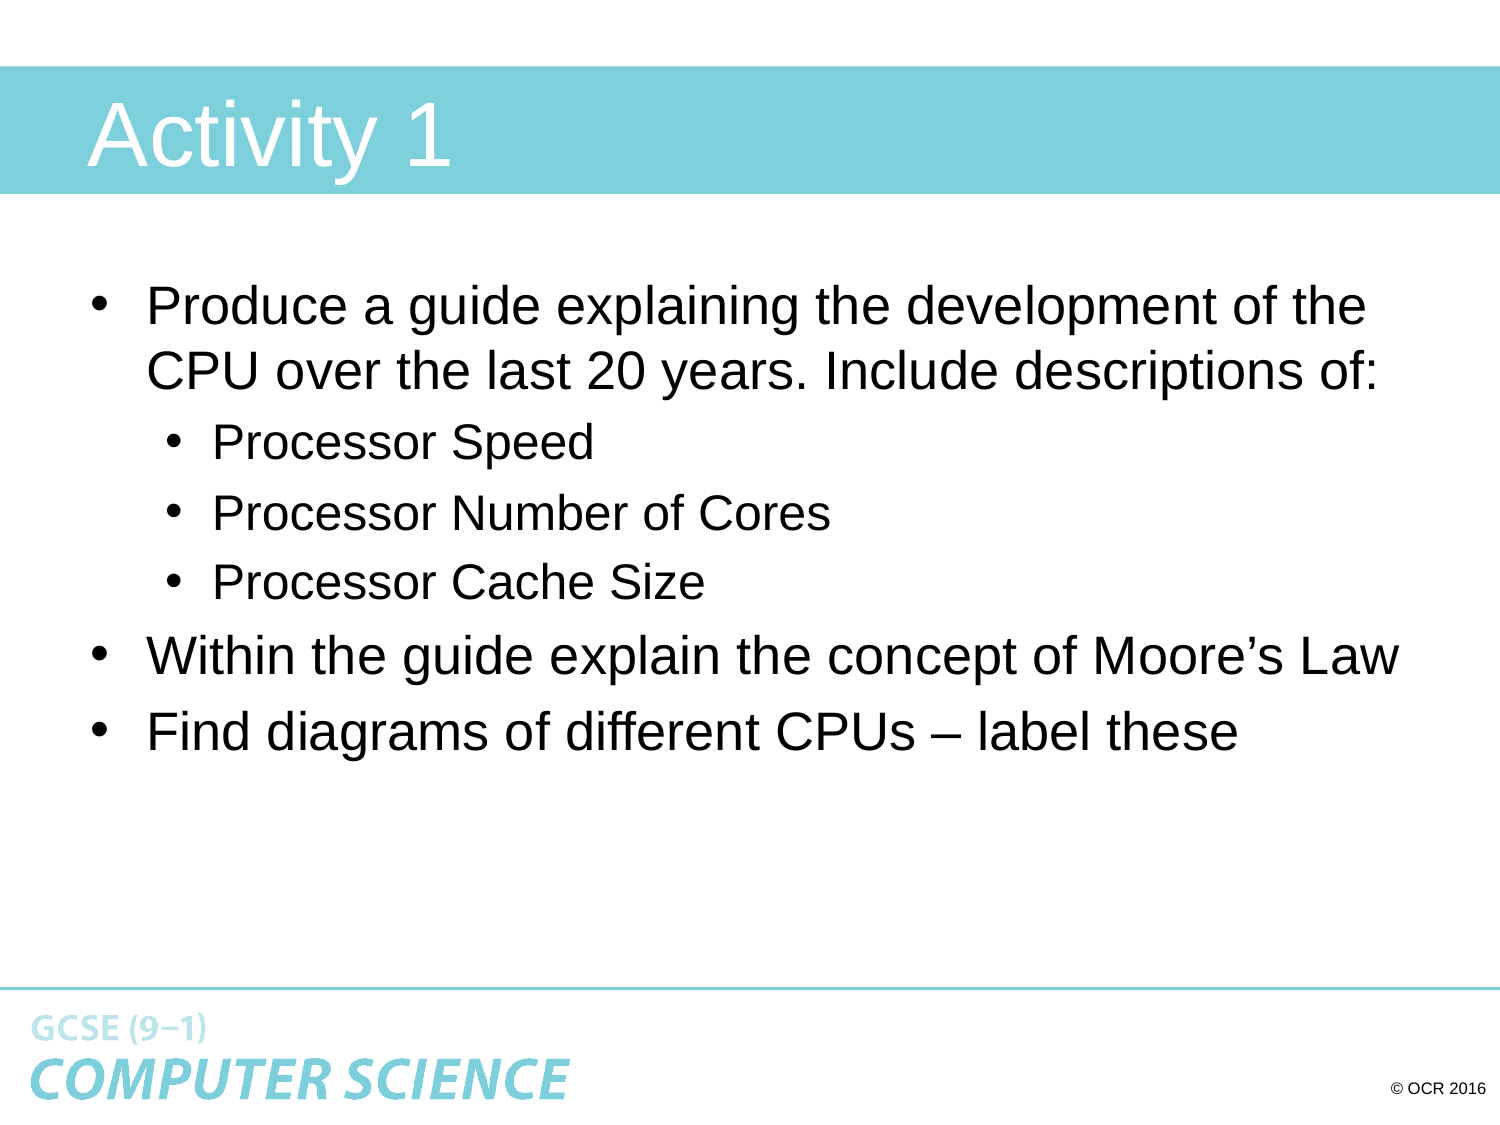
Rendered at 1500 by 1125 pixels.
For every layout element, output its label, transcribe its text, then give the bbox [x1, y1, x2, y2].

title Activity 1 [0, 66, 1500, 194]
picture [0, 987, 1500, 1124]
list Produce a guide explaining the development of the CPU over the last 20 years. Include descriptions of: Processor Speed Processor Number of Cores Processor Cache Size Within the guide explain the concept of Moore’s Law Find diagrams of different CPUs – label these [75, 262, 1425, 965]
